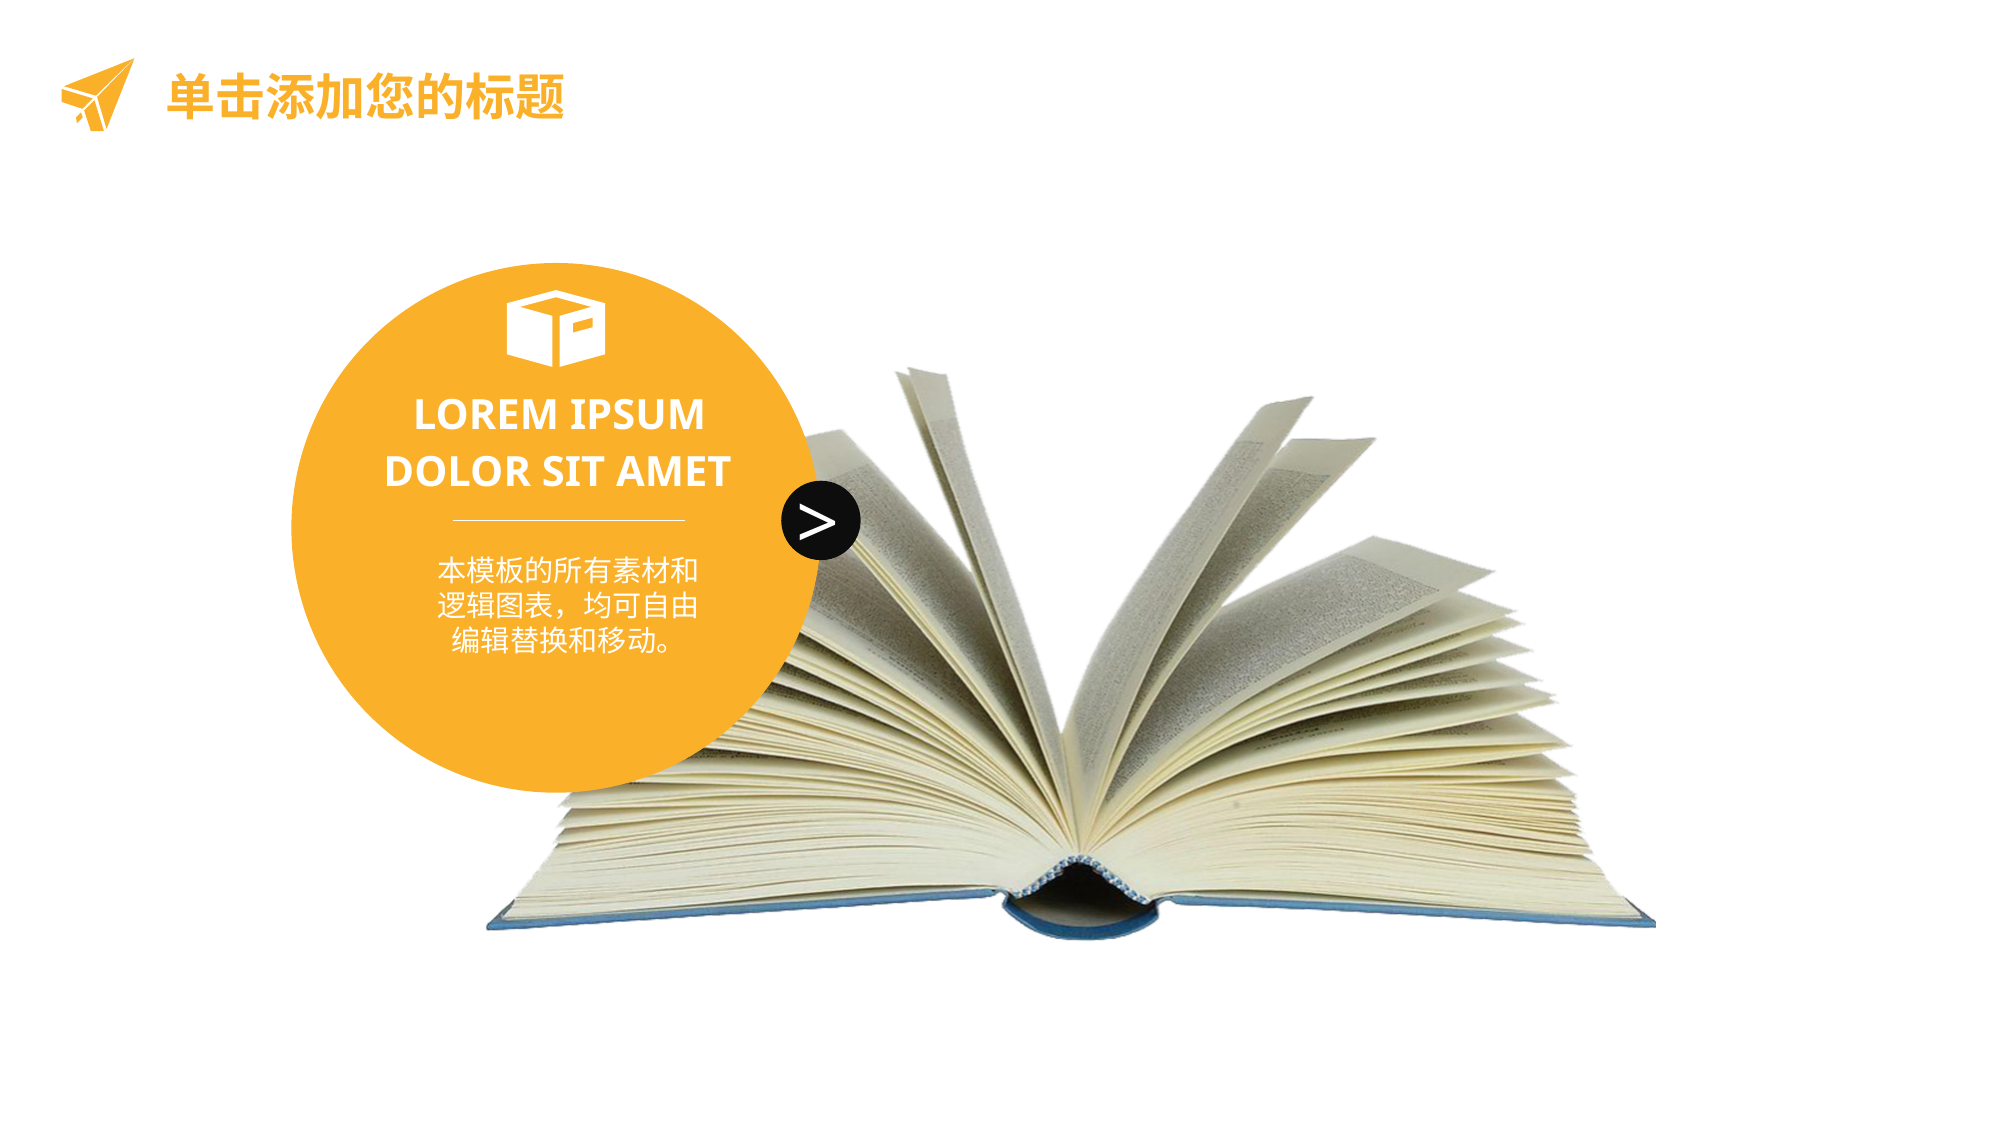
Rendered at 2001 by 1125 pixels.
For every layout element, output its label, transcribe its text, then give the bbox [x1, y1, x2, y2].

text_box [506, 290, 606, 366]
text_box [61, 58, 135, 132]
text_box 本模板的所有素材和逻辑图表，均可自由编辑替换和移动。 [416, 544, 485, 665]
text_box DOLOR SIT AMET [368, 437, 485, 503]
text_box [290, 261, 768, 784]
text_box 单击添加您的标题 [150, 58, 580, 133]
picture [485, 366, 1656, 967]
text_box LOREM IPSUM [398, 380, 485, 437]
